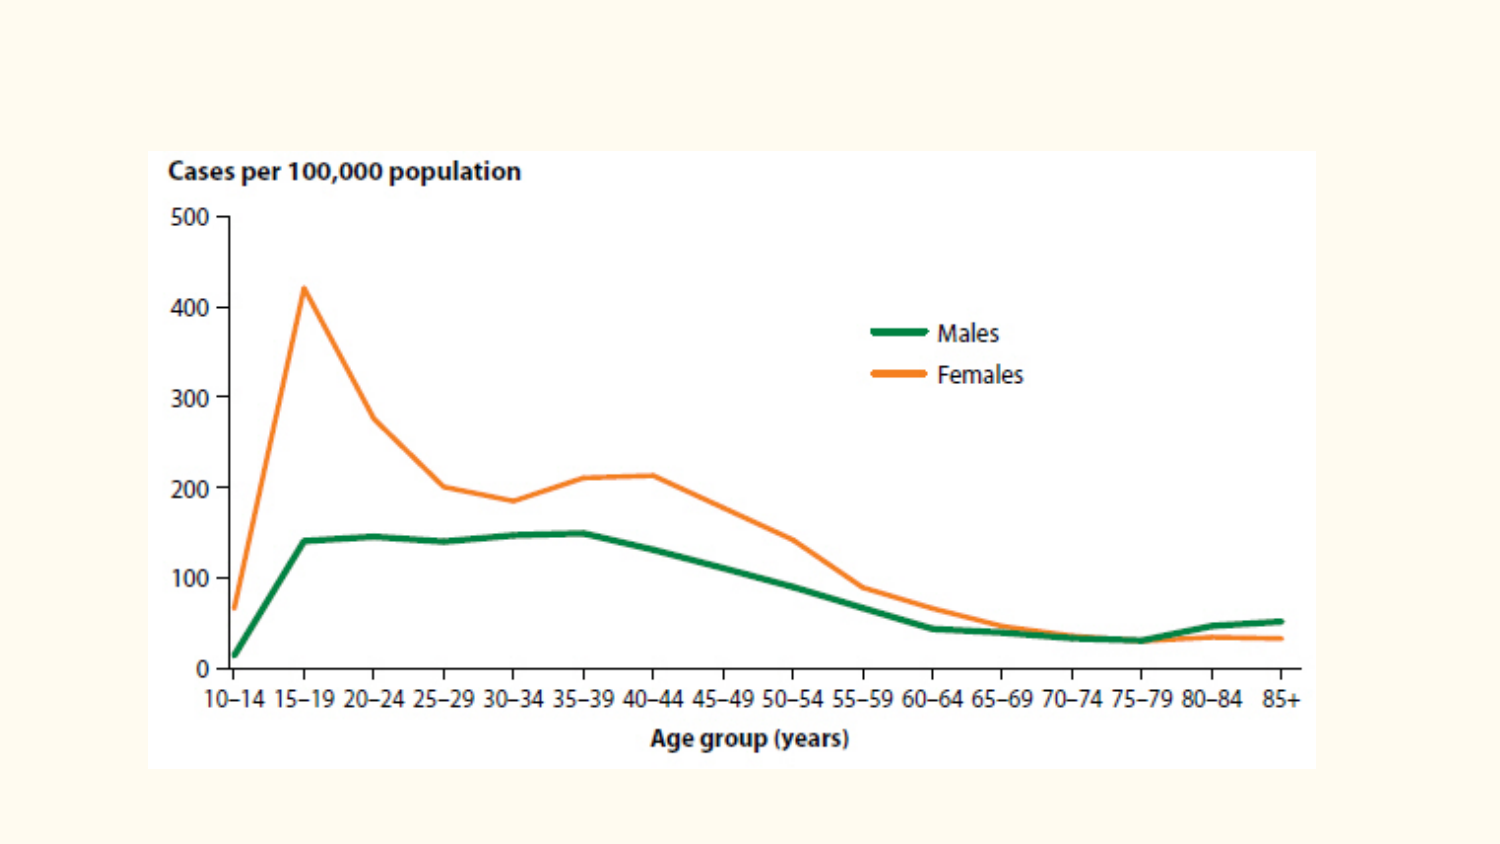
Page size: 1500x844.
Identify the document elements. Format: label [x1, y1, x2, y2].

picture [147, 151, 1317, 769]
